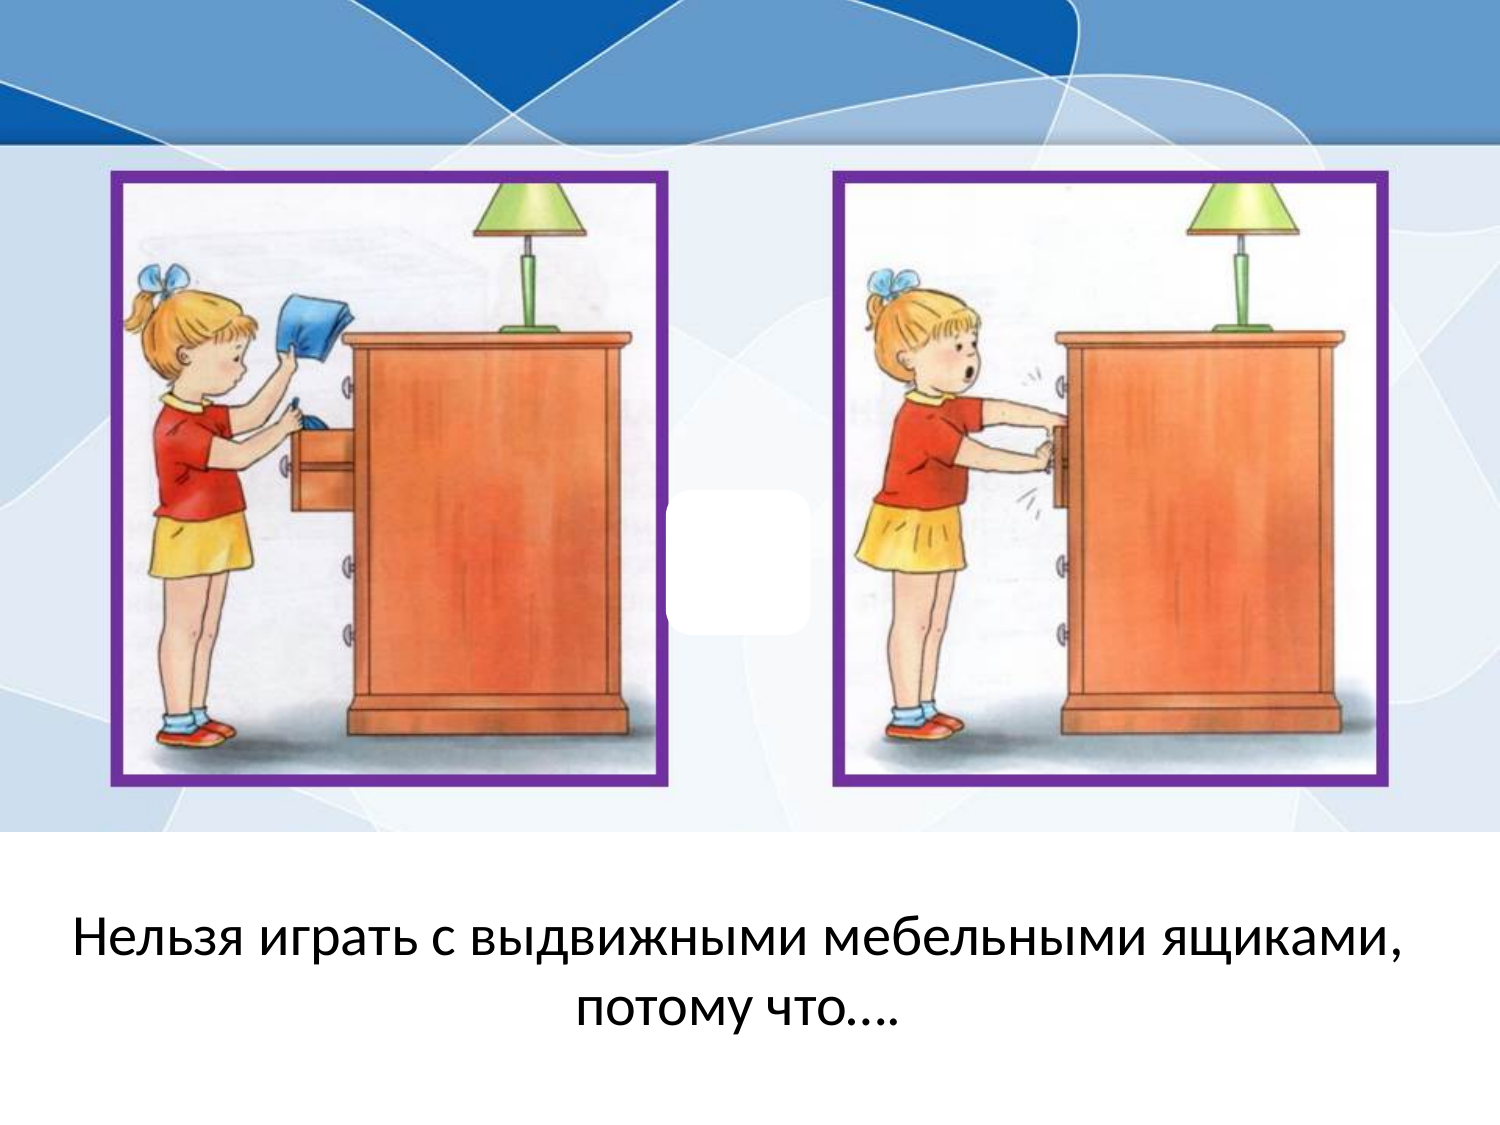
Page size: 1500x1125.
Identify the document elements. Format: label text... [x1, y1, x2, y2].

picture [0, 0, 1500, 833]
title Нельзя играть с выдвижными мебельными ящиками, потому что…. [23, 878, 1454, 1055]
